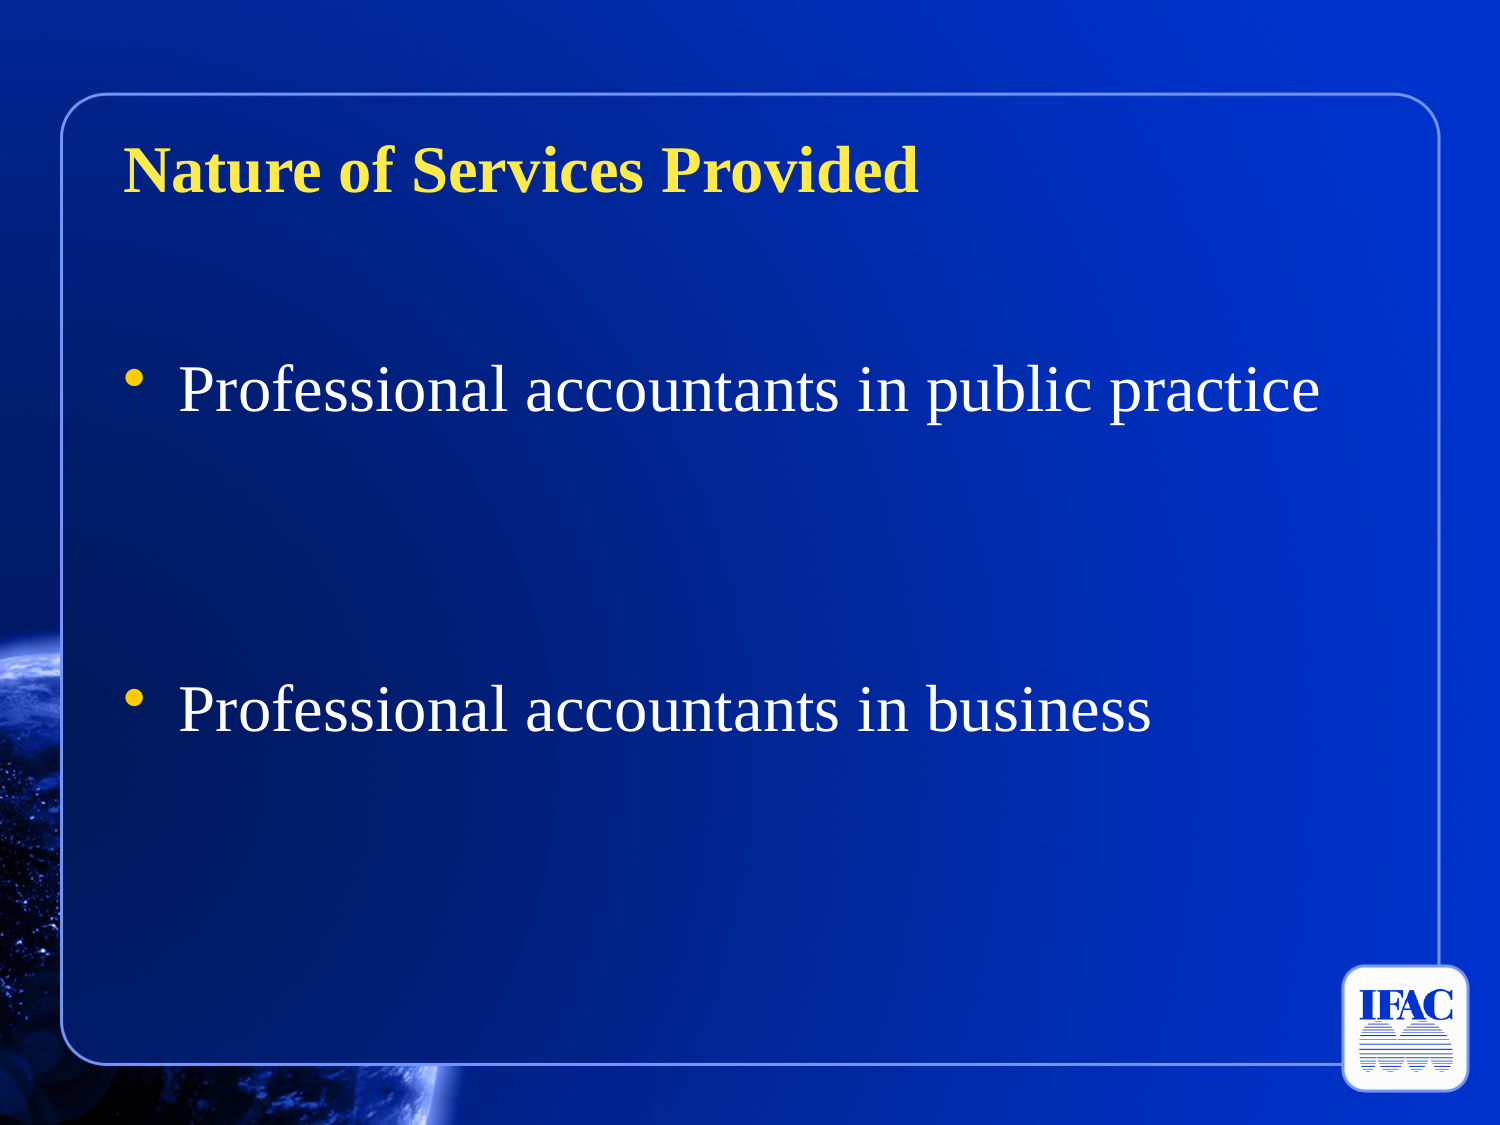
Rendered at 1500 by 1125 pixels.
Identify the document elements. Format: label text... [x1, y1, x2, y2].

list Professional accountants in public practice Professional accountants in business [107, 230, 1411, 1048]
picture [0, 0, 1500, 1125]
list Nature of Services Provided [107, 118, 1411, 215]
